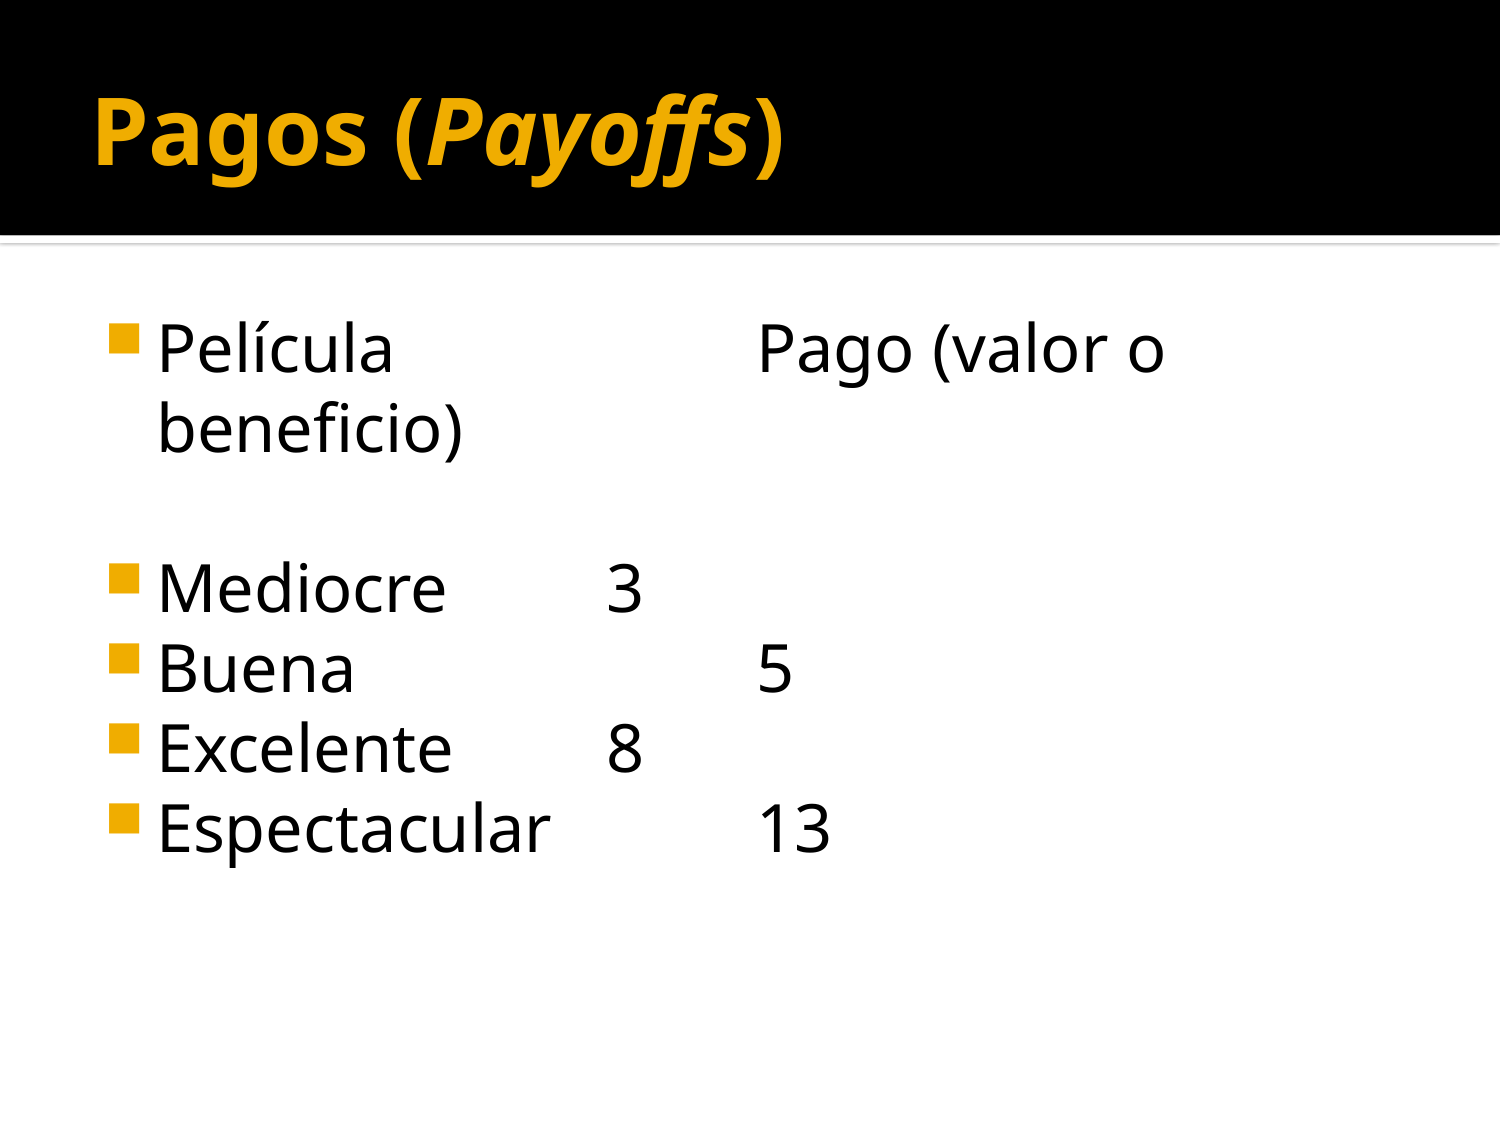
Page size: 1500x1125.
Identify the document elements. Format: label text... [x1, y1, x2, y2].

list Película Pago (valor o beneficio) Mediocre 3 Buena 5 Excelente 8 Espectacular 13 [75, 291, 1425, 1050]
title Pagos (Payoffs) [75, 25, 1425, 231]
